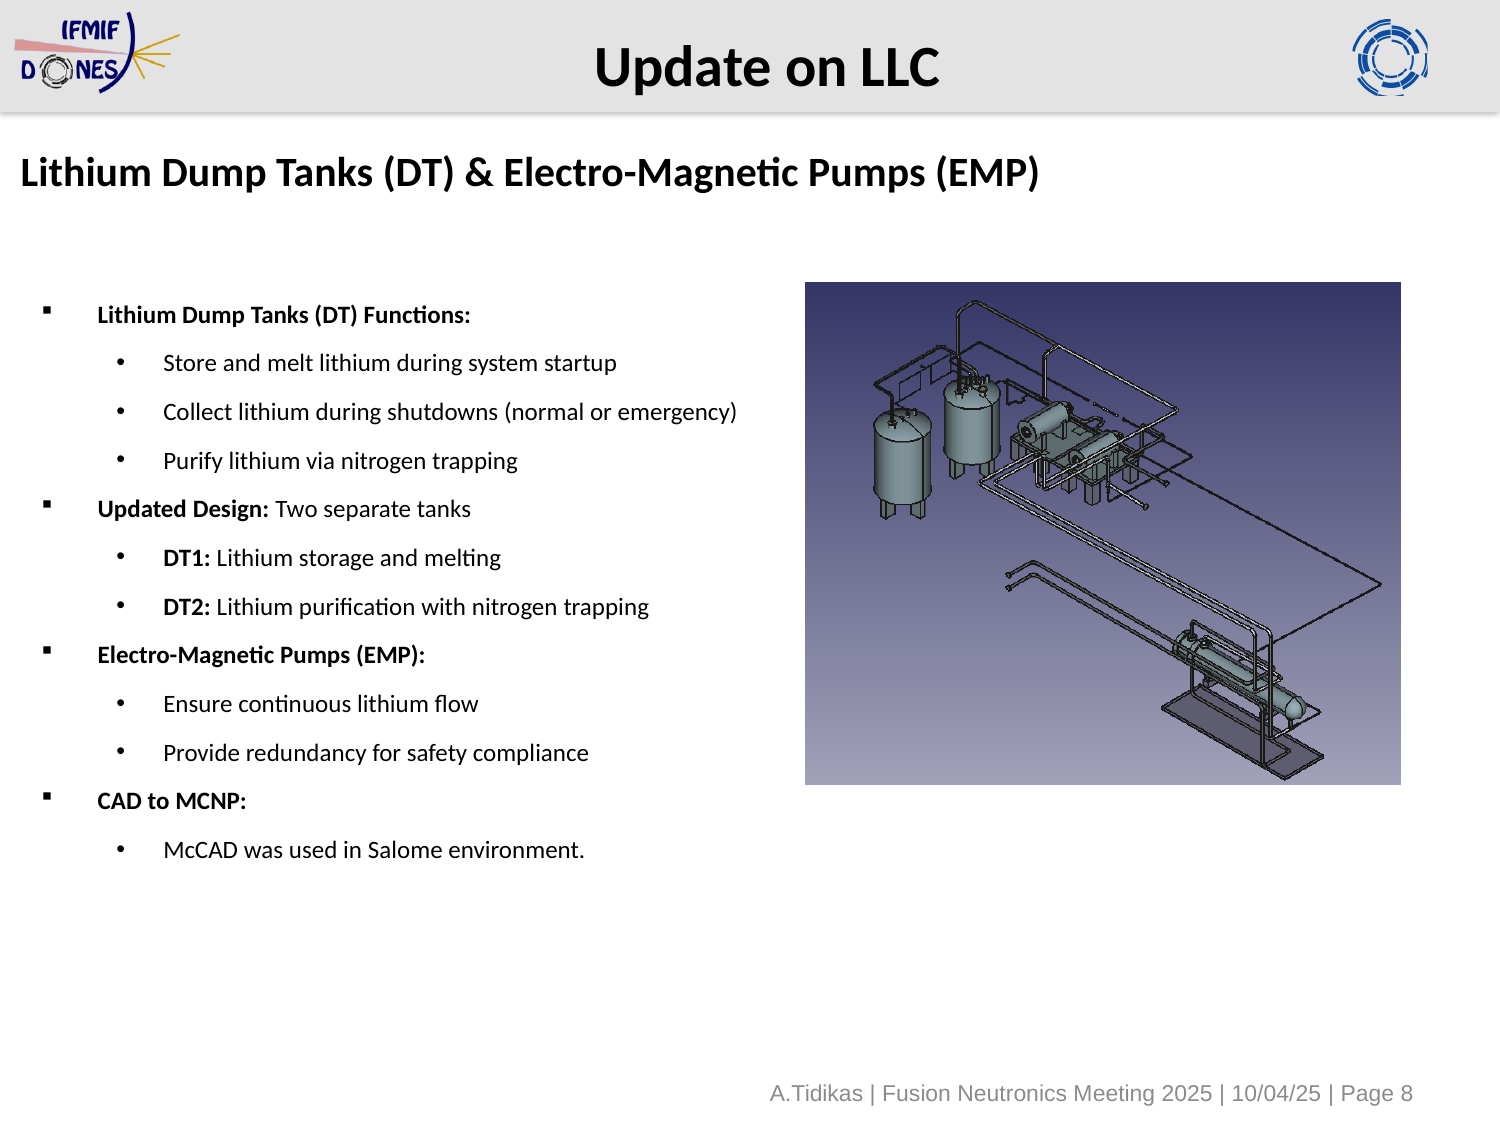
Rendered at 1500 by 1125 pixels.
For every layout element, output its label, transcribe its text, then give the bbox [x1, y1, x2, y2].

footer A.Tidikas | Fusion Neutronics Meeting 2025 | 10/04/25 | Page 8 [76, 1070, 1429, 1115]
picture [805, 281, 1401, 785]
picture [5, 7, 180, 102]
title Update on LLC [206, 26, 1329, 102]
text_box Lithium Dump Tanks (DT) & Electro-Magnetic Pumps (EMP) [5, 137, 1500, 202]
text_box Lithium Dump Tanks (DT) Functions: Store and melt lithium during system startup Collect lithium during shutdowns (normal or emergency) Purify lithium via nitrogen trapping Updated Design: Two separate tanks DT1: Lithium storage and melting DT2: Lithium purification with nitrogen trapping Electro-Magnetic Pumps (EMP): Ensure continuous lithium flow Provide redundancy for safety compliance CAD to MCNP: McCAD was used in Salome environment. [26, 288, 1447, 871]
